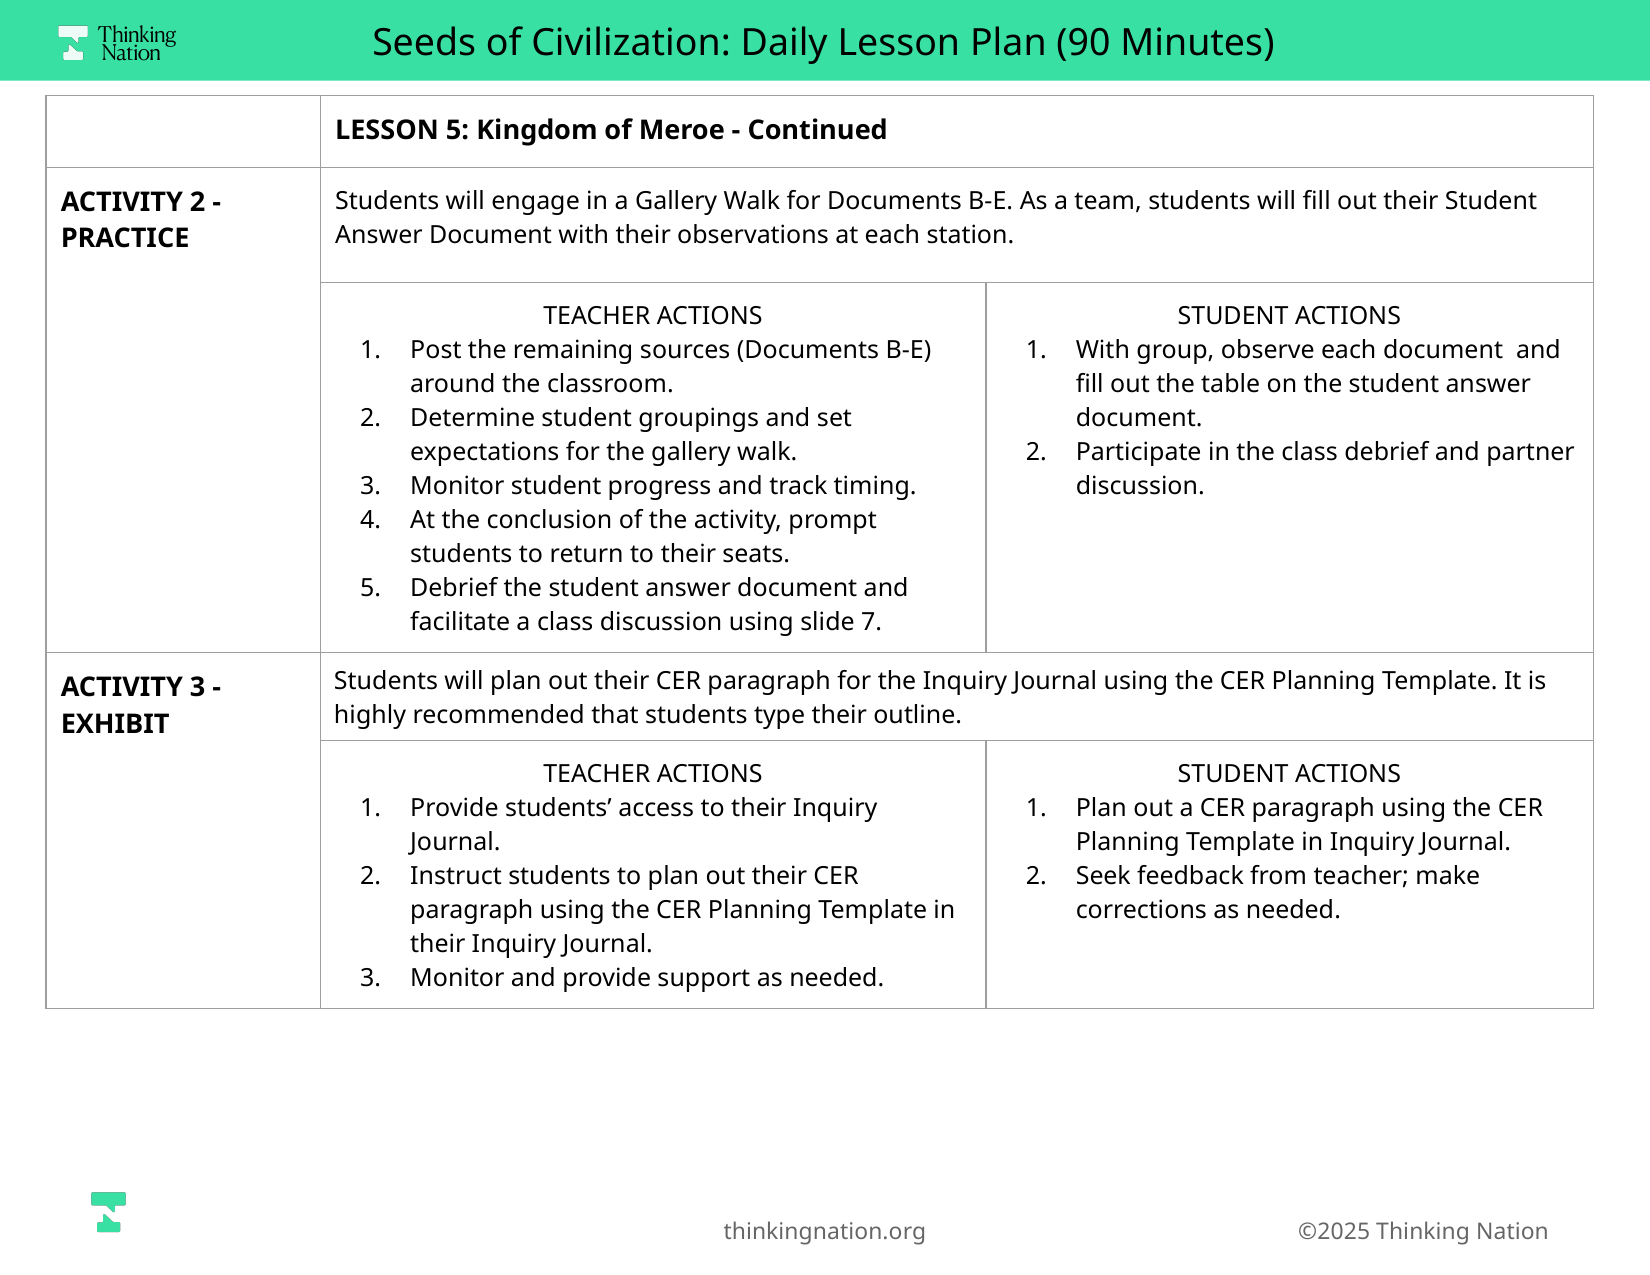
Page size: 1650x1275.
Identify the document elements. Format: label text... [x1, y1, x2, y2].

text_box ©2025 Thinking Nation [1174, 1200, 1566, 1240]
table_cell STUDENT ACTIONS Plan out a CER paragraph using the CER Planning Template in Inquiry Journal. Seek feedback from teacher; make corrections as needed. [987, 741, 1593, 1008]
text_box thinkingnation.org [629, 1200, 1021, 1240]
text_box Seeds of Civilization: Daily Lesson Plan (90 Minutes) [0, 0, 1650, 81]
picture [45, 14, 180, 85]
table_cell ACTIVITY 2 - PRACTICE [47, 168, 320, 652]
table_cell TEACHER ACTIONS Provide students’ access to their Inquiry Journal. Instruct students to plan out their CER paragraph using the CER Planning Template in their Inquiry Journal. Monitor and provide support as needed. [321, 741, 985, 1008]
table_cell ACTIVITY 3 - EXHIBIT [47, 653, 320, 1008]
table_cell Students will plan out their CER paragraph for the Inquiry Journal using the CER Planning Template. It is highly recommended that students type their outline. [321, 653, 1593, 740]
table_cell STUDENT ACTIONS With group, observe each document and fill out the table on the student answer document. Participate in the class debrief and partner discussion. [987, 283, 1593, 652]
table_cell Students will engage in a Gallery Walk for Documents B-E. As a team, students will fill out their Student Answer Document with their observations at each station. [321, 168, 1593, 282]
table_cell TEACHER ACTIONS Post the remaining sources (Documents B-E) around the classroom. Determine student groupings and set expectations for the gallery walk. Monitor student progress and track timing. At the conclusion of the activity, prompt students to return to their seats. Debrief the student answer document and facilitate a class discussion using slide 7. [321, 283, 985, 652]
picture [80, 1184, 136, 1240]
table_header [47, 96, 320, 167]
table_header LESSON 5: Kingdom of Meroe - Continued [321, 96, 1593, 167]
